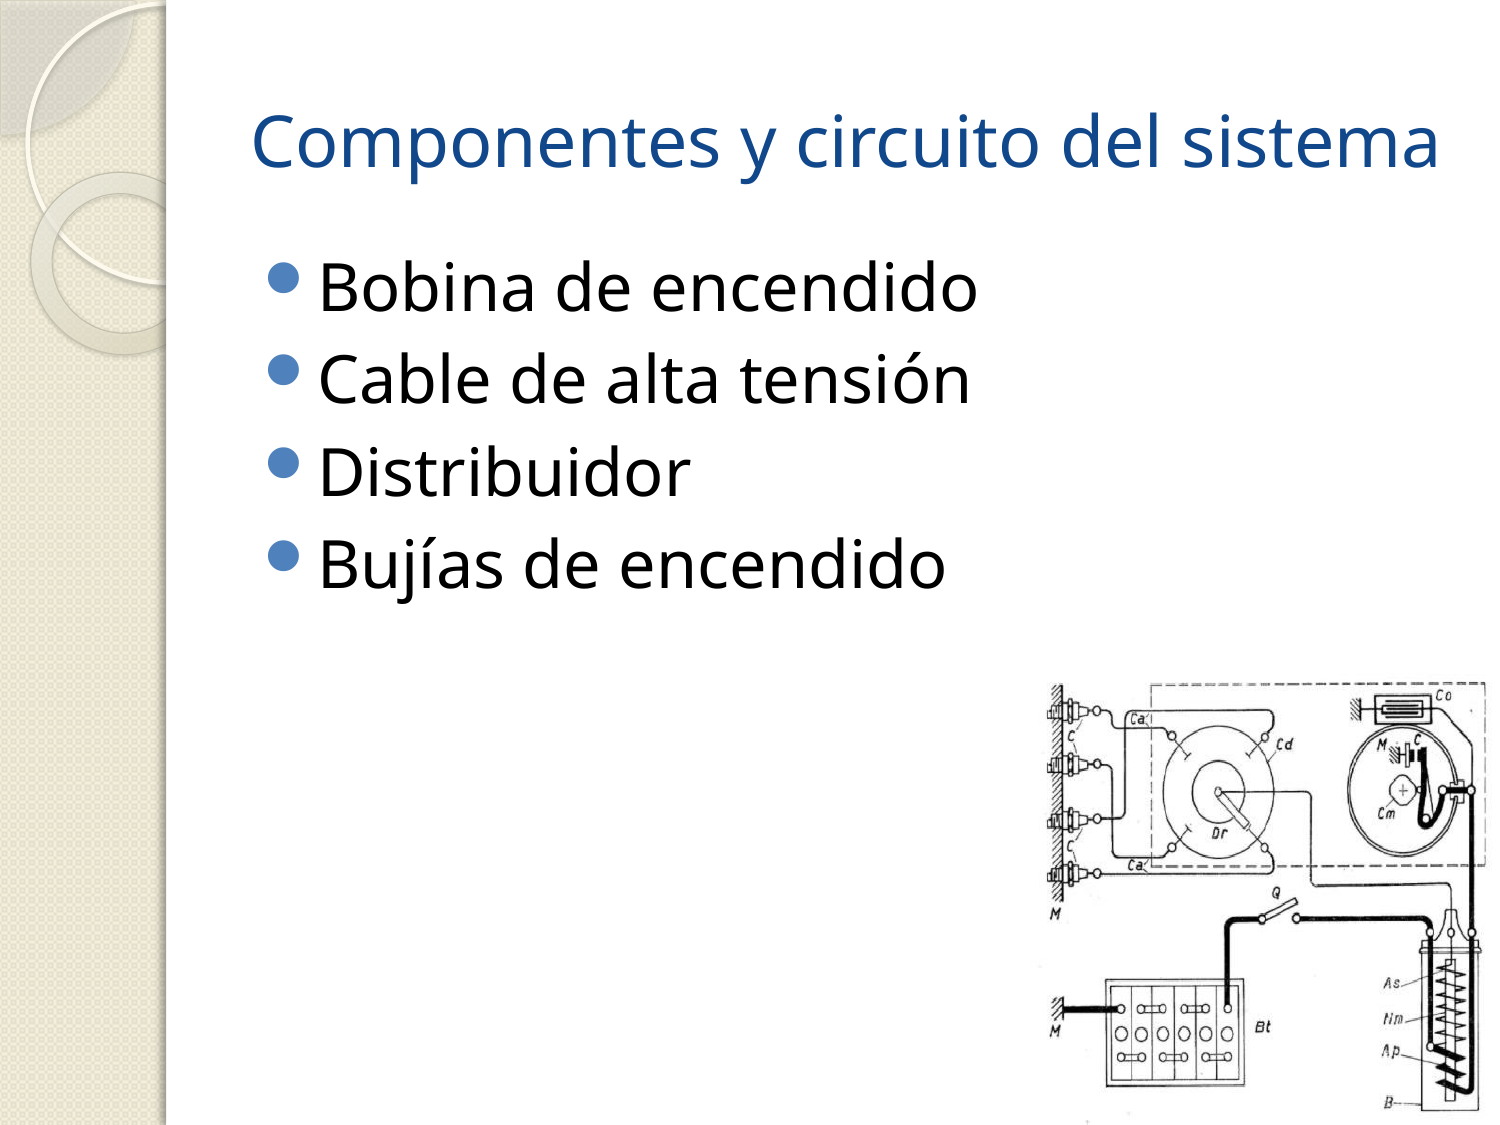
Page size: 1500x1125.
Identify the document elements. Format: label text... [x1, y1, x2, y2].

list Bobina de encendido Cable de alta tensión Distribuidor Bujías de encendido [235, 237, 1466, 1025]
picture [1030, 655, 1500, 1125]
title Componentes y circuito del sistema [235, 45, 1466, 233]
